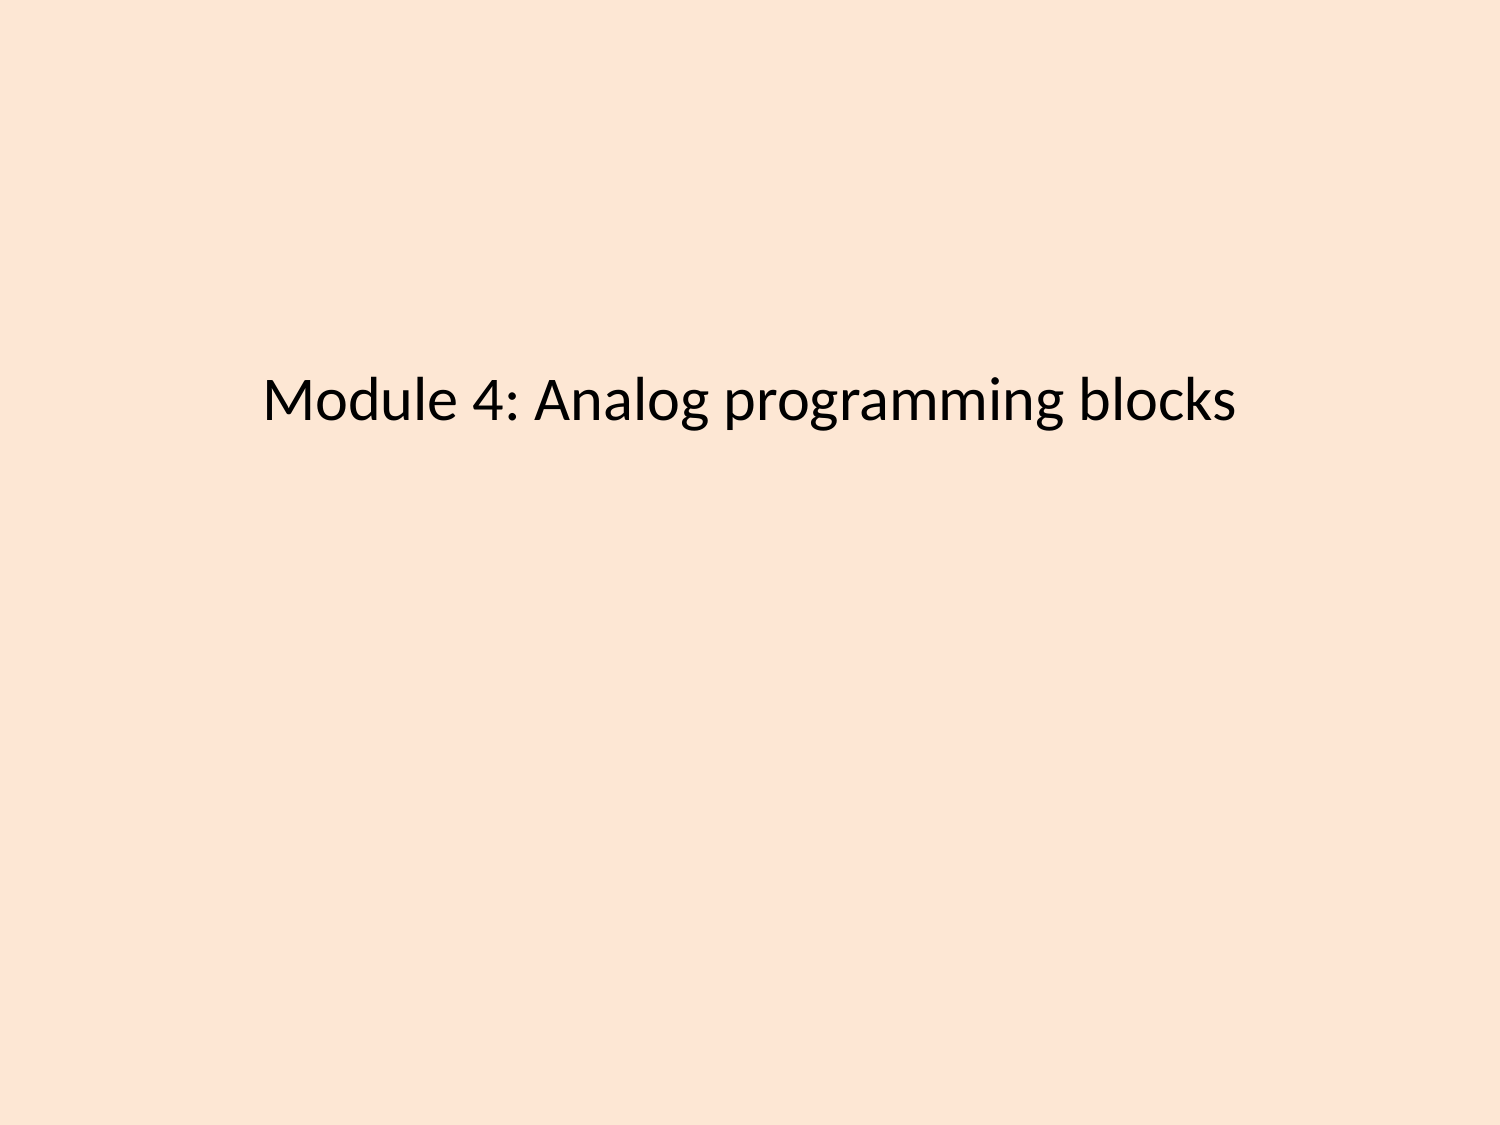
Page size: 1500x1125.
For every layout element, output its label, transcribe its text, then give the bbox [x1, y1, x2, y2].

title Module 4: Analog programming blocks [112, 275, 1388, 517]
